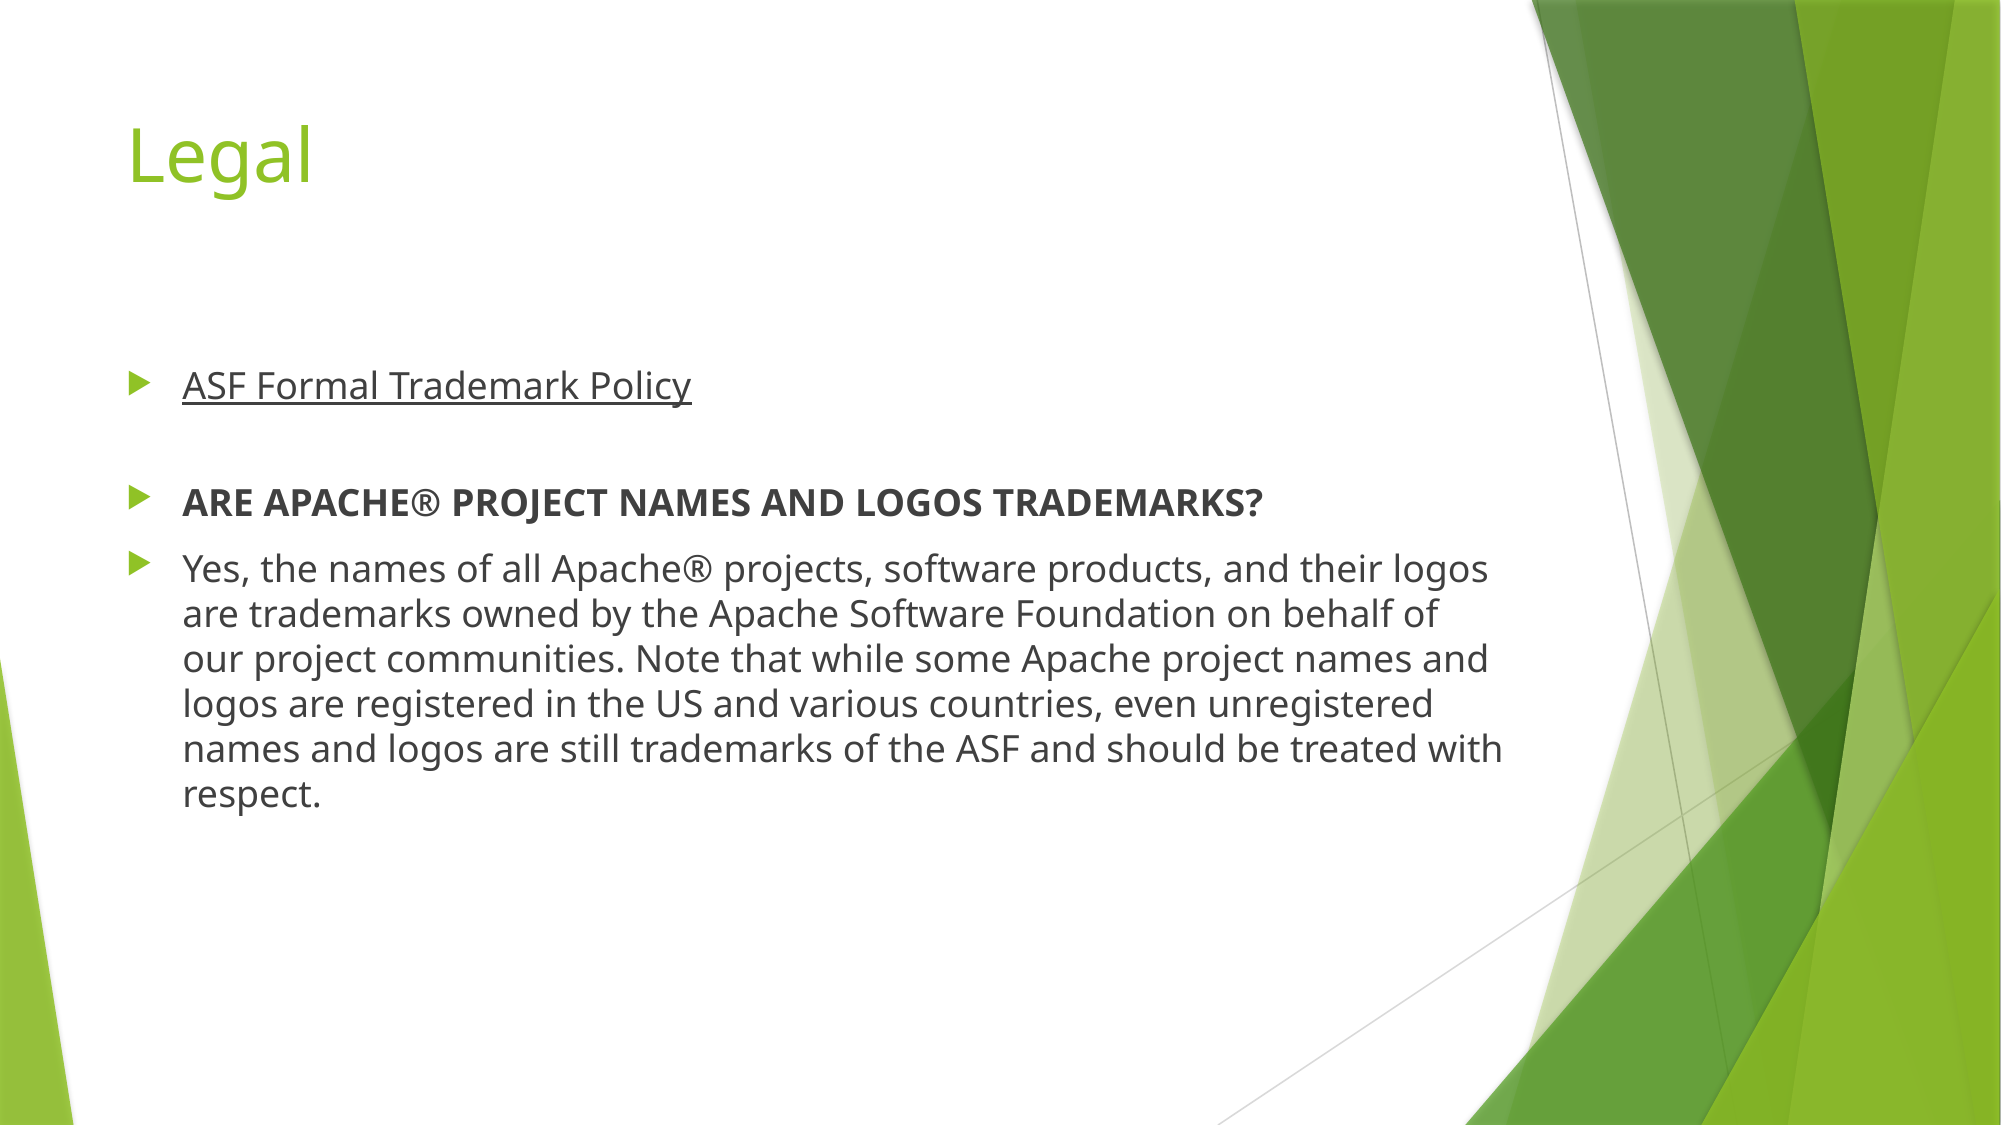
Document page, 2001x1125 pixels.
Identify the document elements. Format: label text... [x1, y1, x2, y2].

list ASF Formal Trademark Policy ARE APACHE® PROJECT NAMES AND LOGOS TRADEMARKS? Yes, the names of all Apache® projects, software products, and their logos are trademarks owned by the Apache Software Foundation on behalf of our project communities. Note that while some Apache project names and logos are registered in the US and various countries, even unregistered names and logos are still trademarks of the ASF and should be treated with respect. [111, 354, 1522, 992]
title Legal [111, 99, 1522, 317]
